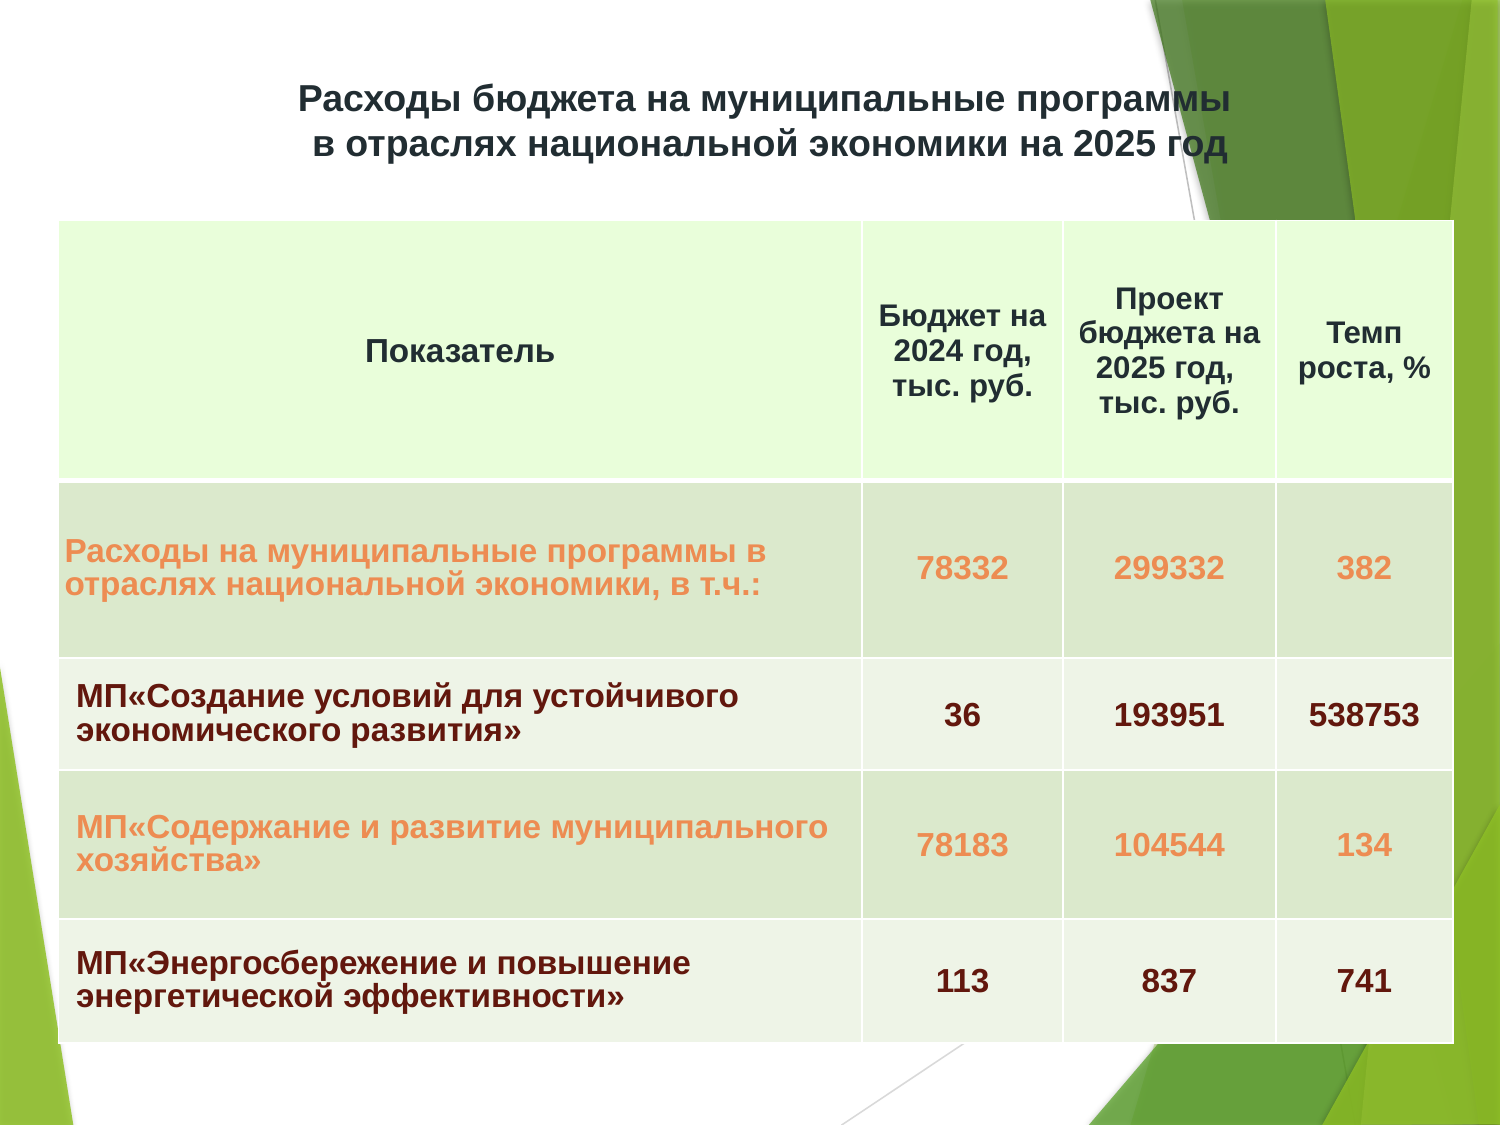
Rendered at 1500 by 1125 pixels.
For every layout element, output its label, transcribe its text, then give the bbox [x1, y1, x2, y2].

table_cell 299332 [1064, 483, 1275, 657]
table_header Проект бюджета на 2025 год, тыс. руб. [1064, 221, 1275, 478]
table_cell Расходы на муниципальные программы в отраслях национальной экономики, в т.ч.: [59, 483, 861, 657]
table_cell 78332 [863, 483, 1062, 657]
table_cell 193951 [1064, 659, 1275, 769]
table_cell 382 [1277, 483, 1452, 657]
table_cell МП«Энергосбережение и повышение энергетической эффективности» [59, 920, 861, 1042]
table_cell 741 [1277, 920, 1452, 1042]
table_header Показатель [59, 221, 861, 478]
table_cell 78183 [863, 771, 1062, 918]
table_cell МП«Создание условий для устойчивого экономического развития» [59, 659, 861, 769]
text_box [644, 0, 1500, 47]
table_cell 134 [1277, 771, 1452, 918]
table_cell 36 [863, 659, 1062, 769]
text_box Расходы бюджета на муниципальные программы в отраслях национальной экономики на 2025 год [81, 82, 1459, 211]
table_cell МП«Содержание и развитие муниципального хозяйства» [59, 771, 861, 918]
table_cell 538753 [1277, 659, 1452, 769]
table_cell 837 [1064, 920, 1275, 1042]
table_cell 104544 [1064, 771, 1275, 918]
table_cell 113 [863, 920, 1062, 1042]
table_header Темп роста, % [1277, 221, 1452, 478]
table_header Бюджет на 2024 год, тыс. руб. [863, 221, 1062, 478]
